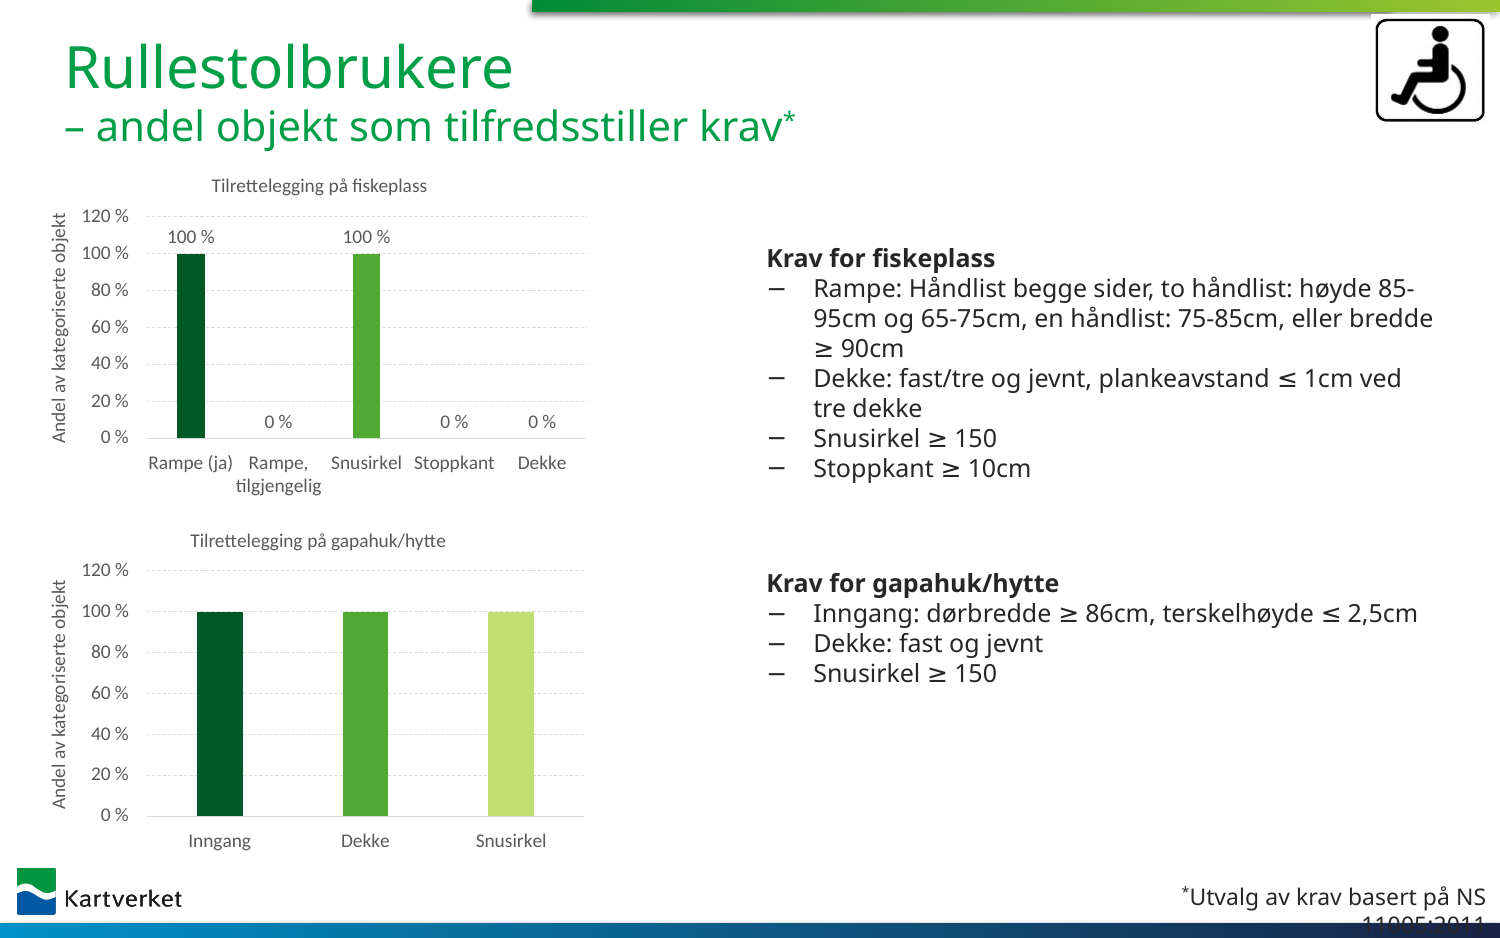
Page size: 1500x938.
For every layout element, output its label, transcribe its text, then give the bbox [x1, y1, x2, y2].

picture [41, 520, 596, 859]
text_box Rullestolbrukere – andel objekt som tilfredsstiller krav* [49, 29, 1431, 158]
text_box Krav for gapahuk/hytte Inngang: dørbredde ≥ 86cm, terskelhøyde ≤ 2,5cm Dekke: fast og jevnt Snusirkel ≥ 150 [751, 560, 1452, 695]
text_box *Utvalg av krav basert på NS 11005:2011 [1068, 873, 1500, 938]
picture [41, 166, 598, 505]
text_box Krav for fiskeplass Rampe: Håndlist begge sider, to håndlist: høyde 85-95cm og 65-75cm, en håndlist: 75-85cm, eller bredde ≥ 90cm Dekke: fast/tre og jevnt, plankeavstand ≤ 1cm ved tre dekke Snusirkel ≥ 150 Stoppkant ≥ 10cm [751, 235, 1452, 490]
picture [1371, 13, 1491, 127]
